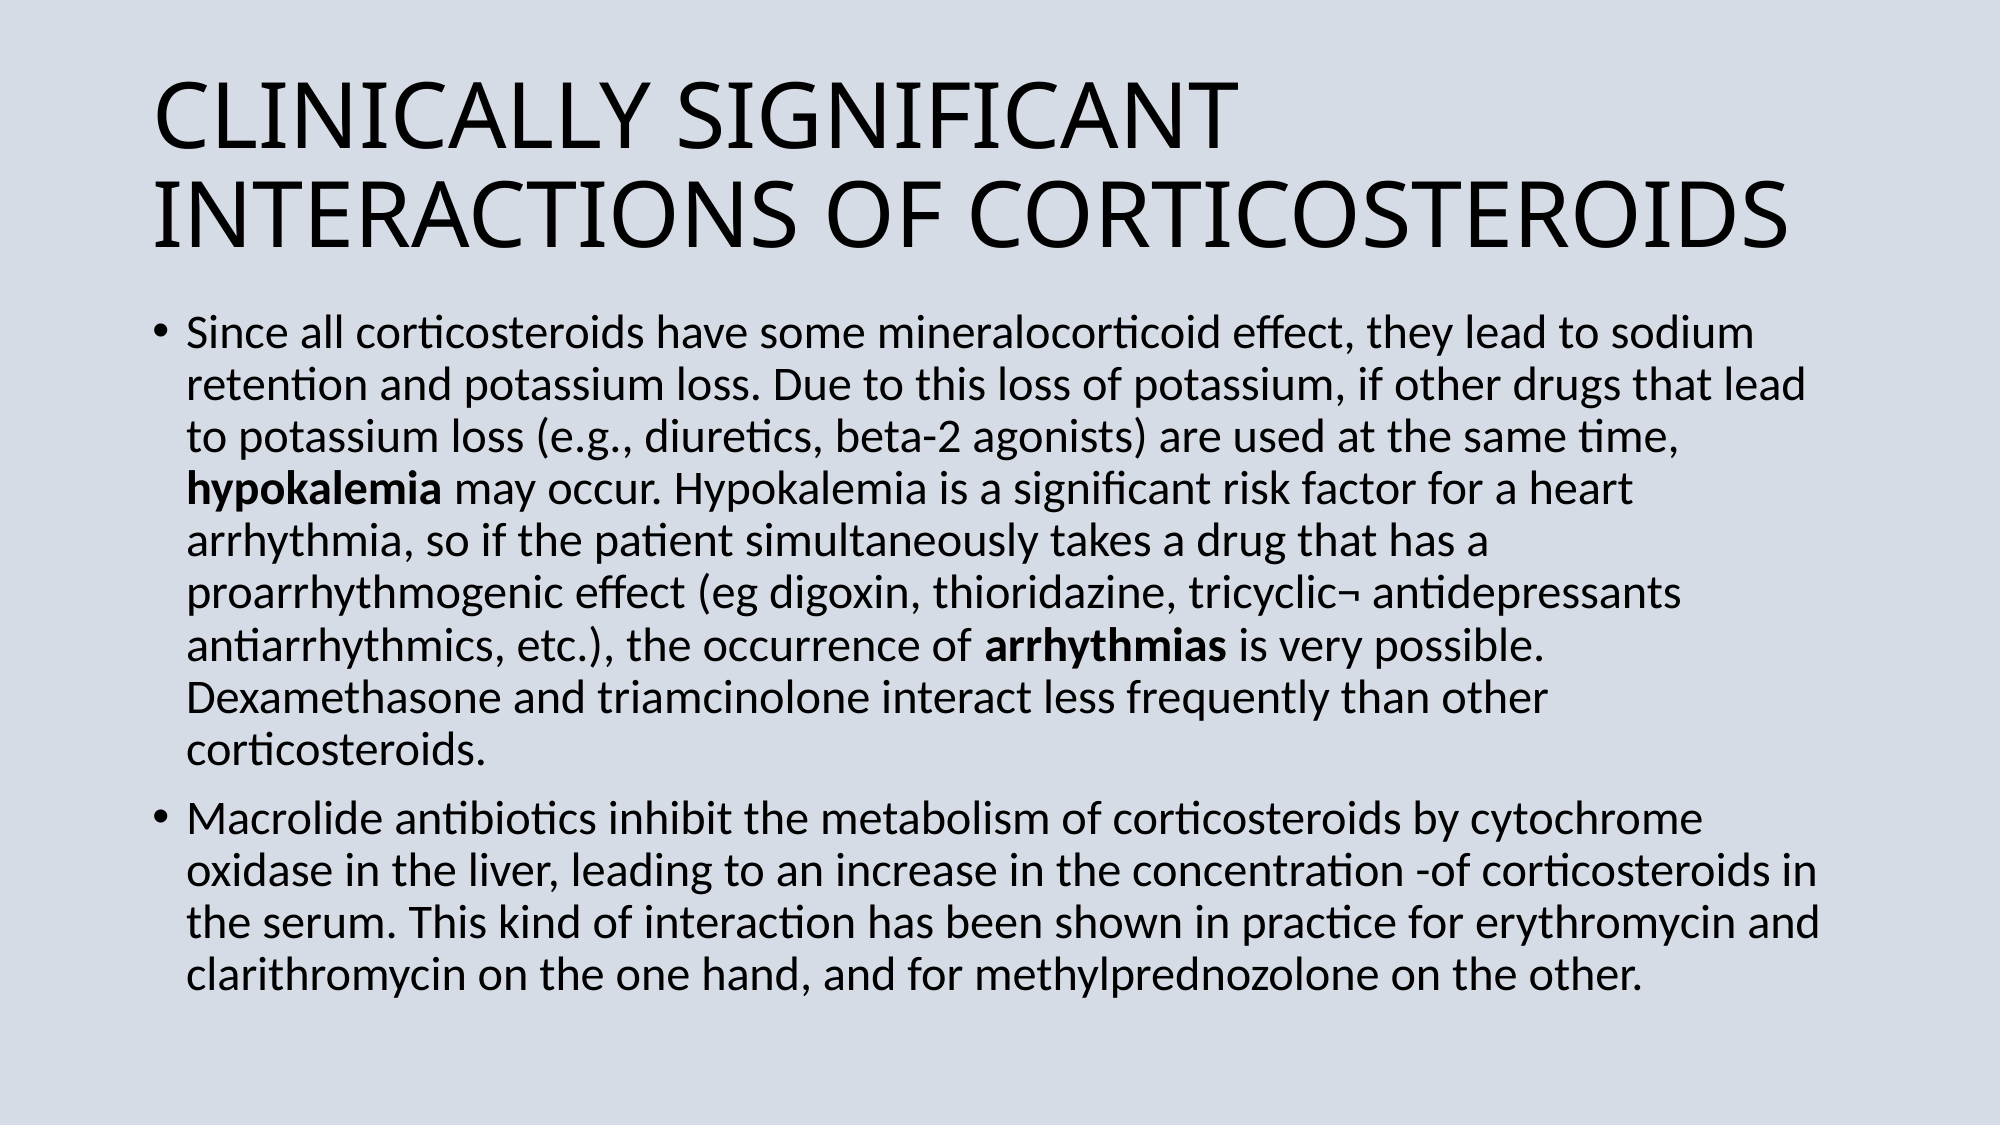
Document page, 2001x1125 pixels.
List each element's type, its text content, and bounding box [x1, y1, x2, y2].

list Since all corticosteroids have some mineralocorticoid effect, they lead to sodium retention and potassium loss. Due to this loss of potassium, if other drugs that lead to potassium loss (e.g., diuretics, beta-2 agonists) are used at the same time, hypokalemia may occur. Hypokalemia is a significant risk factor for a heart arrhythmia, so if the patient simultaneously takes a drug that has a proarrhythmogenic effect (eg digoxin, thioridazine, tricyclic¬ antidepressants antiarrhythmics, etc.), the occurrence of arrhythmias is very possible. Dexamethasone and triamcinolone interact less frequently than other corticosteroids. Macrolide antibiotics inhibit the metabolism of corticosteroids by cytochrome oxidase in the liver, leading to an increase in the concentration -of corticosteroids in the serum. This kind of interaction has been shown in practice for erythromycin and clarithromycin on the one hand, and for methylprednozolone on the other. [137, 299, 1863, 1014]
title CLINICALLY SIGNIFICANT INTERACTIONS OF CORTICOSTEROIDS [137, 59, 1863, 278]
